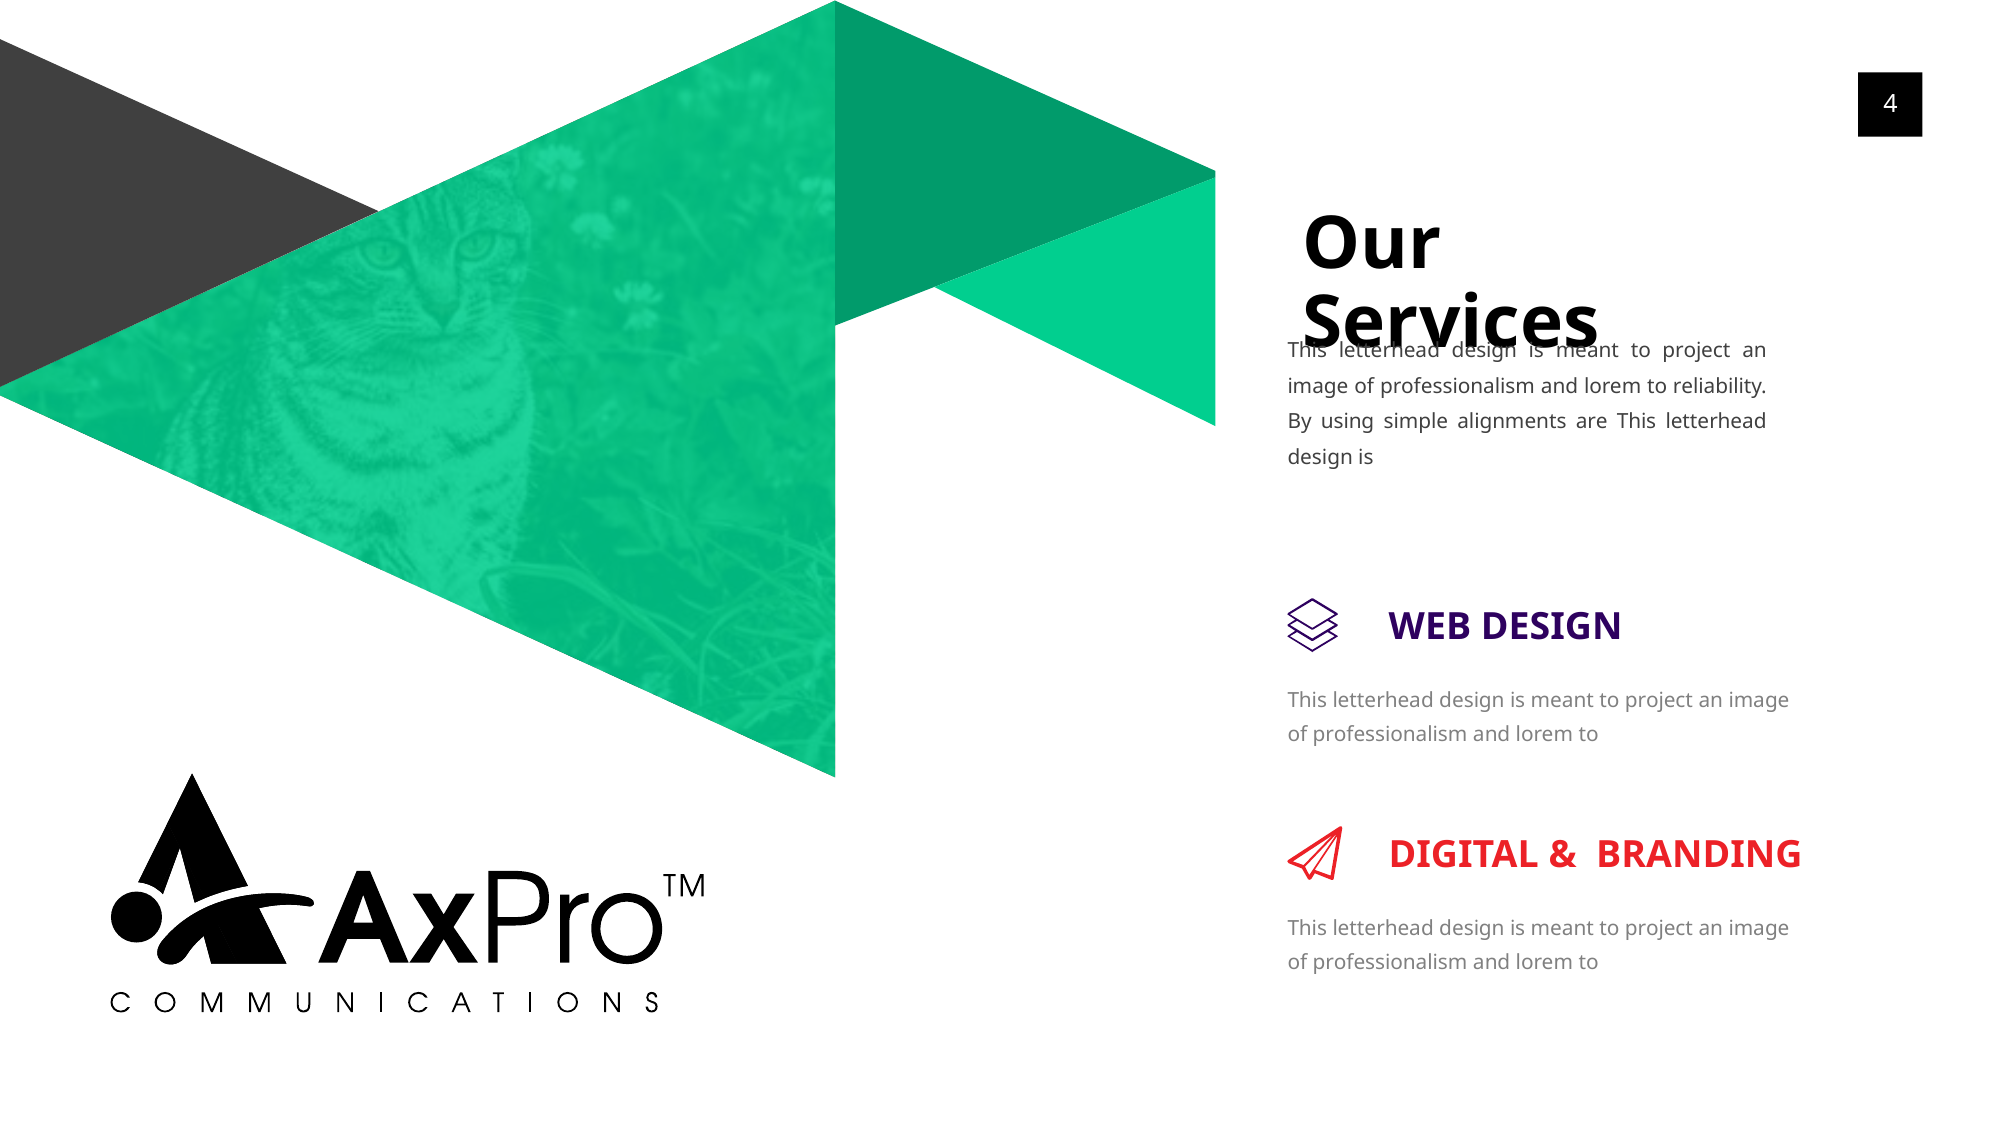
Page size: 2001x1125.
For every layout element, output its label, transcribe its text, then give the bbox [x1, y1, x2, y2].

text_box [1287, 822, 1829, 977]
text_box This letterhead design is meant to project an image of professionalism and lorem to reliability. By using simple alignments are This letterhead design is [1287, 350, 1767, 444]
text_box [836, 0, 1216, 326]
picture [0, 0, 836, 1037]
text_box [934, 177, 1216, 427]
slide_number 4 [1854, 78, 1927, 130]
title Our Services [1287, 182, 1740, 350]
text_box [1287, 594, 1799, 749]
